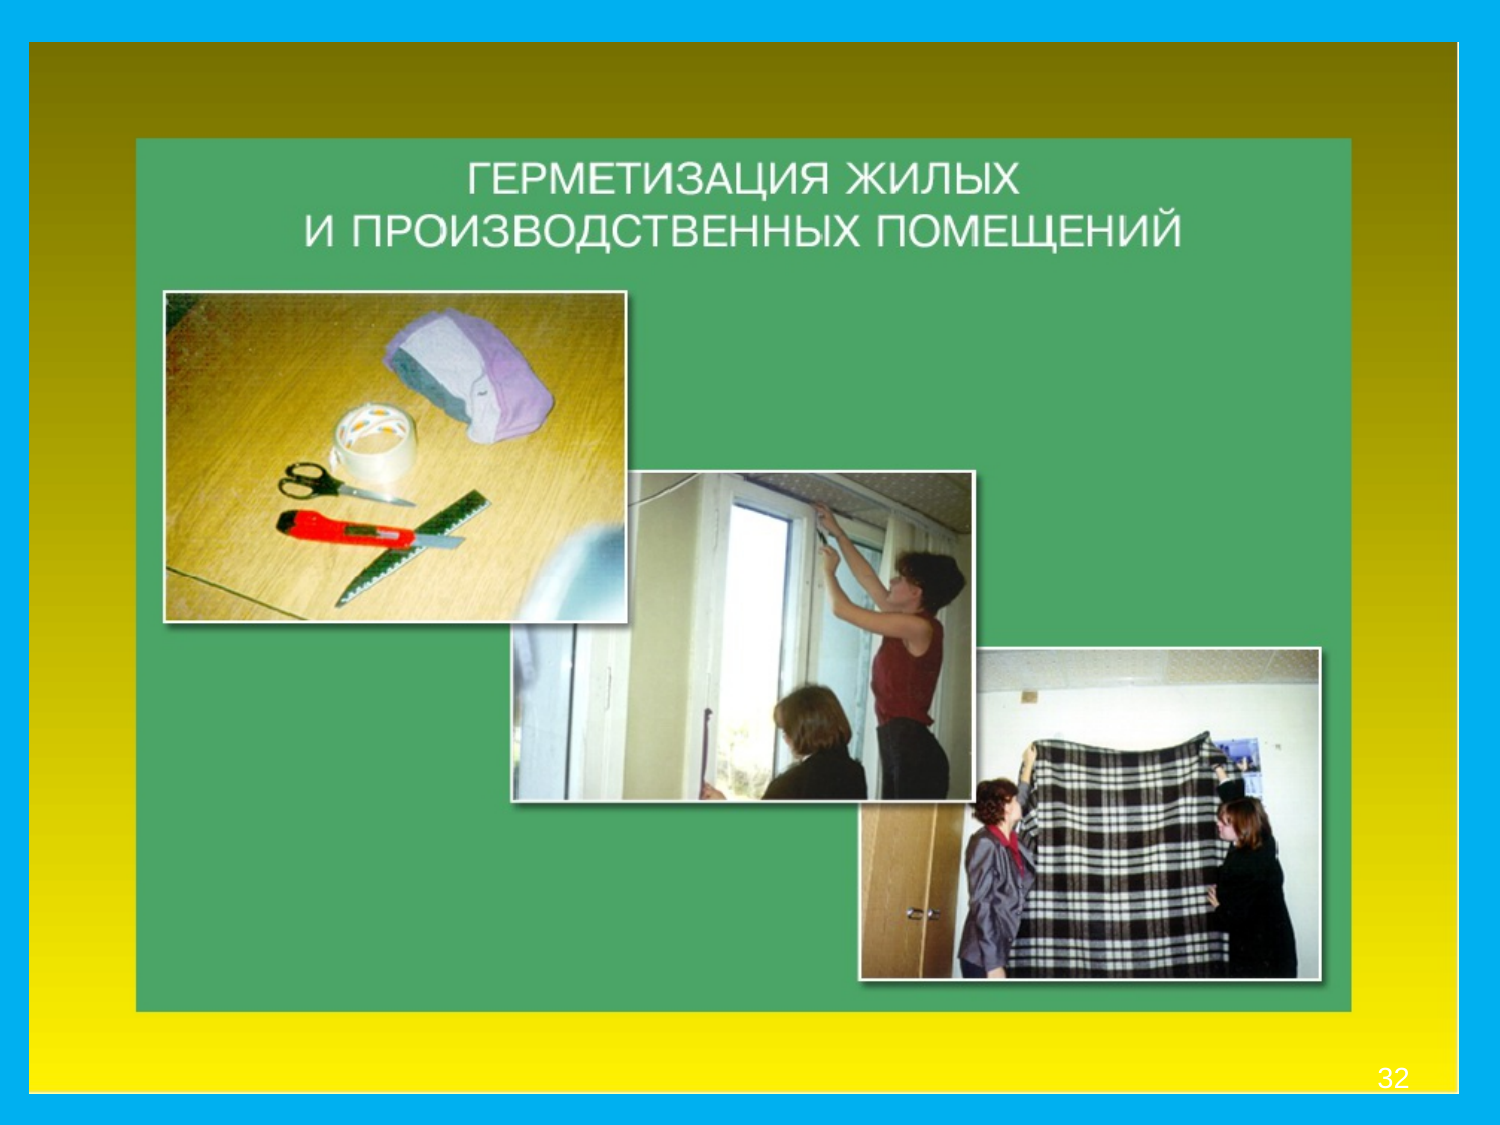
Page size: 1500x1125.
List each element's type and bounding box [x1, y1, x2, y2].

picture [30, 43, 1458, 1093]
